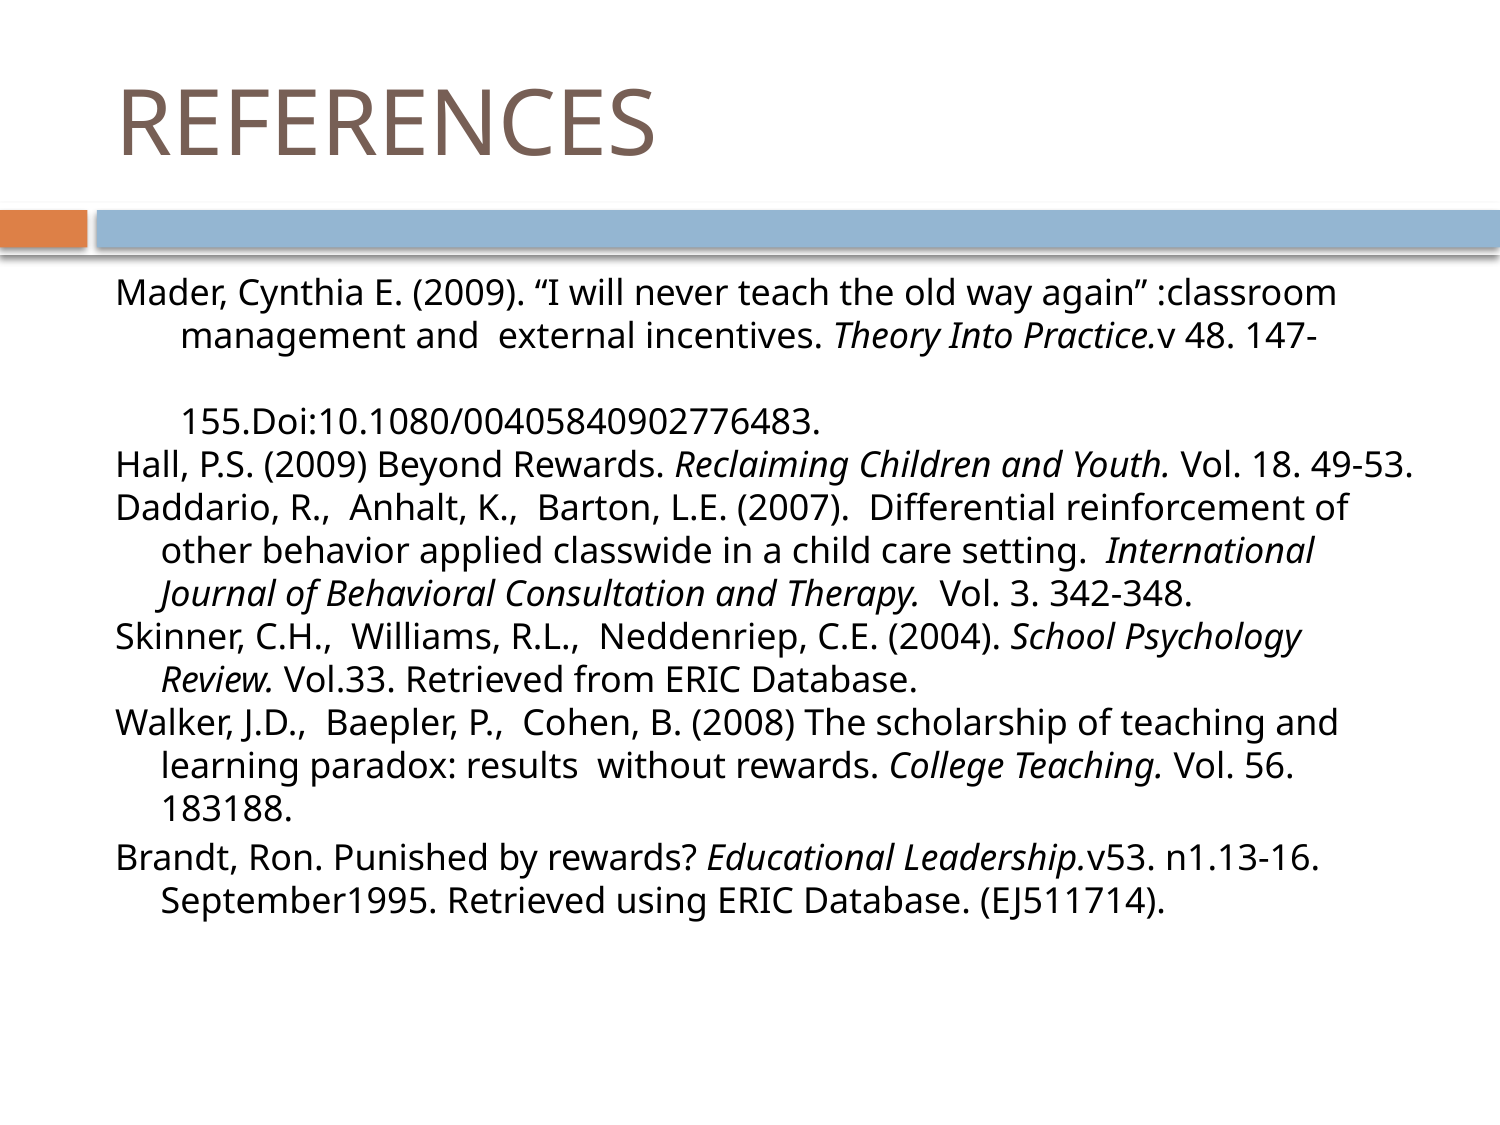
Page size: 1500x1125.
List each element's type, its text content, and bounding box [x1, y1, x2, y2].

list Mader, Cynthia E. (2009). “I will never teach the old way again” :classroom management and external incentives. Theory Into Practice.v 48. 147- 155.Doi:10.1080/00405840902776483. Hall, P.S. (2009) Beyond Rewards. Reclaiming Children and Youth. Vol. 18. 49-53. Daddario, R., Anhalt, K., Barton, L.E. (2007). Differential reinforcement of other behavior applied classwide in a child care setting. International Journal of Behavioral Consultation and Therapy. Vol. 3. 342-348. Skinner, C.H., Williams, R.L., Neddenriep, C.E. (2004). School Psychology Review. Vol.33. Retrieved from ERIC Database. Walker, J.D., Baepler, P., Cohen, B. (2008) The scholarship of teaching and learning paradox: results without rewards. College Teaching. Vol. 56. 183188. Brandt, Ron. Punished by rewards? Educational Leadership.v53. n1.13-16. September1995. Retrieved using ERIC Database. (EJ511714). [100, 262, 1438, 1000]
title REFERENCES [100, 37, 1438, 200]
